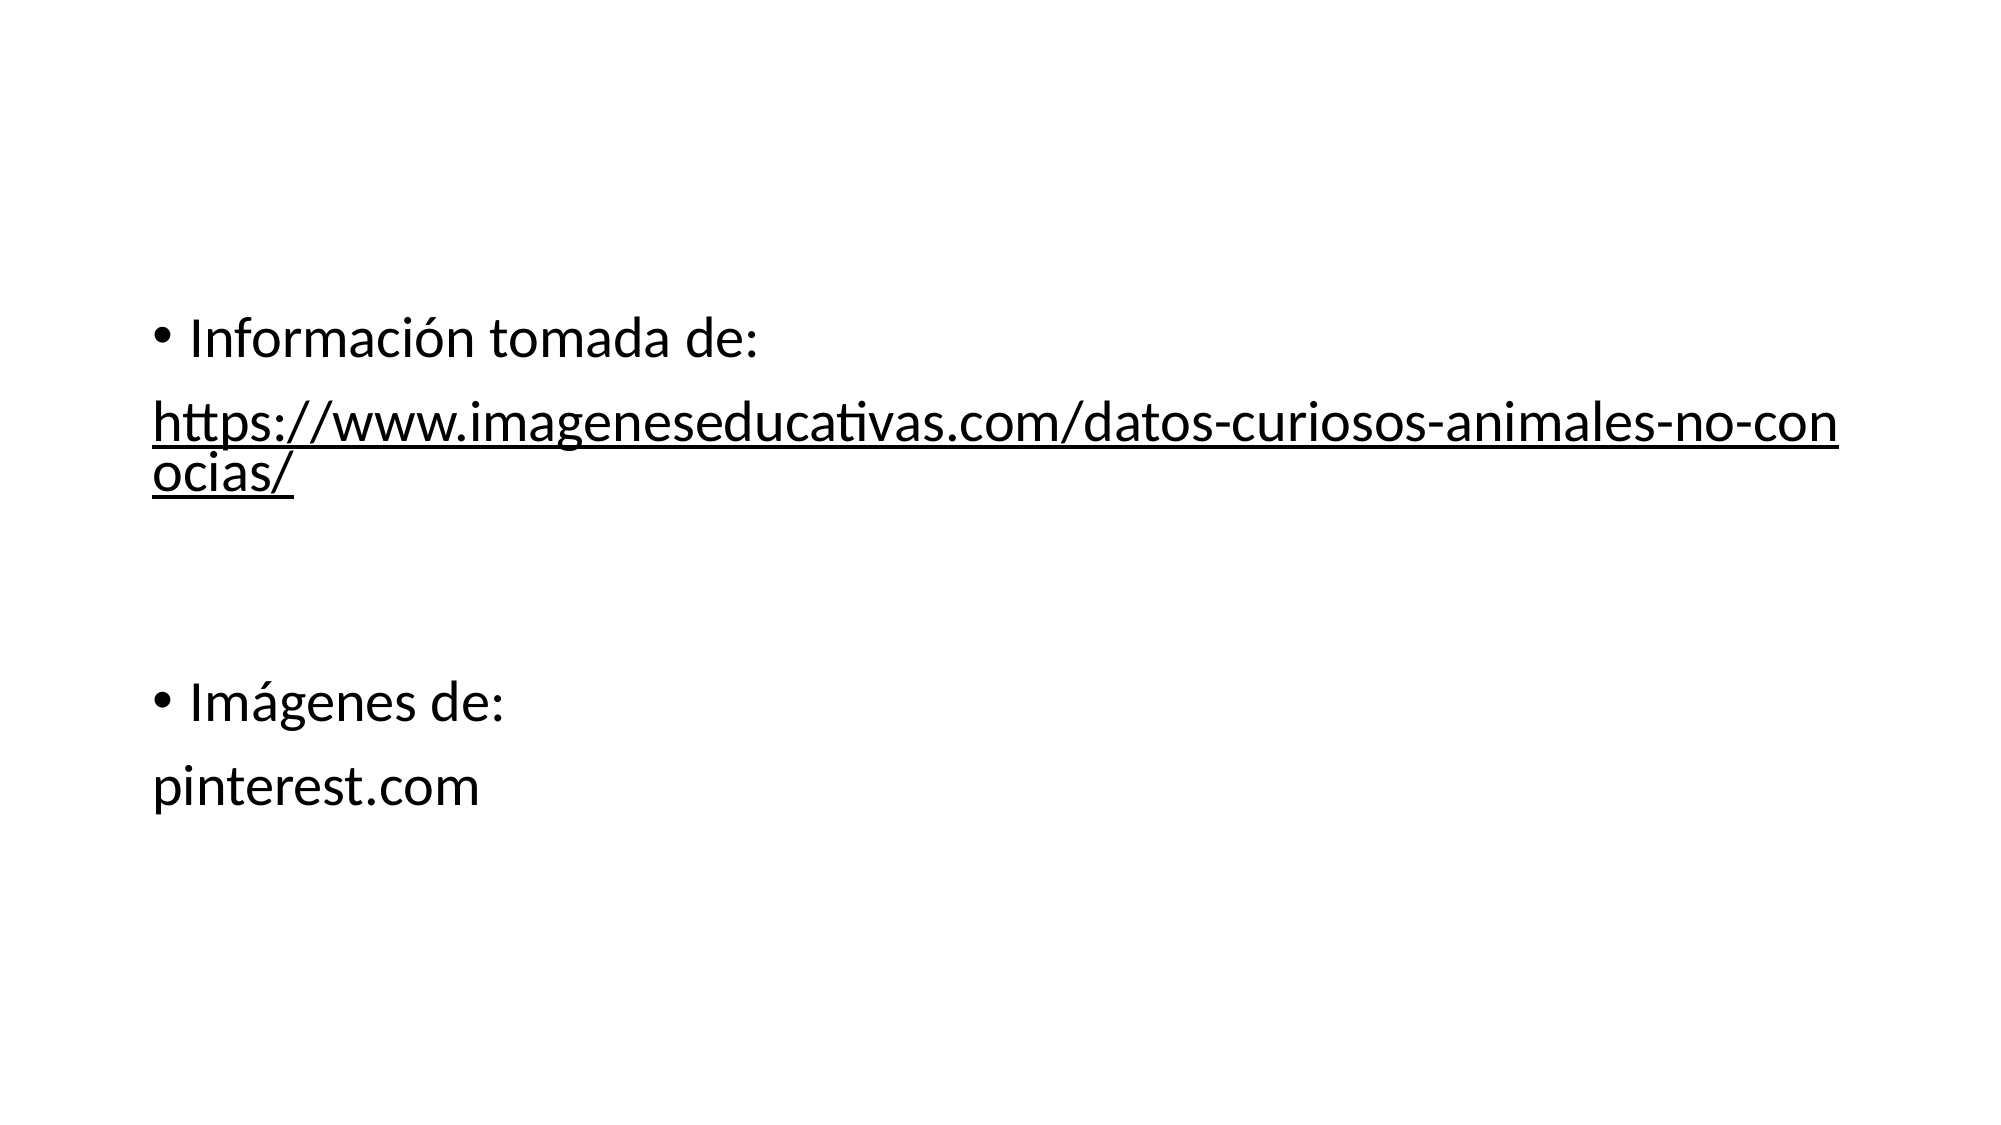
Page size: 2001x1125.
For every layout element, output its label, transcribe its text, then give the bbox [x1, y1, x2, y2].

list Información tomada de: https://www.imageneseducativas.com/datos-curiosos-animales-no-conocias/ Imágenes de: pinterest.com [137, 299, 1884, 1014]
